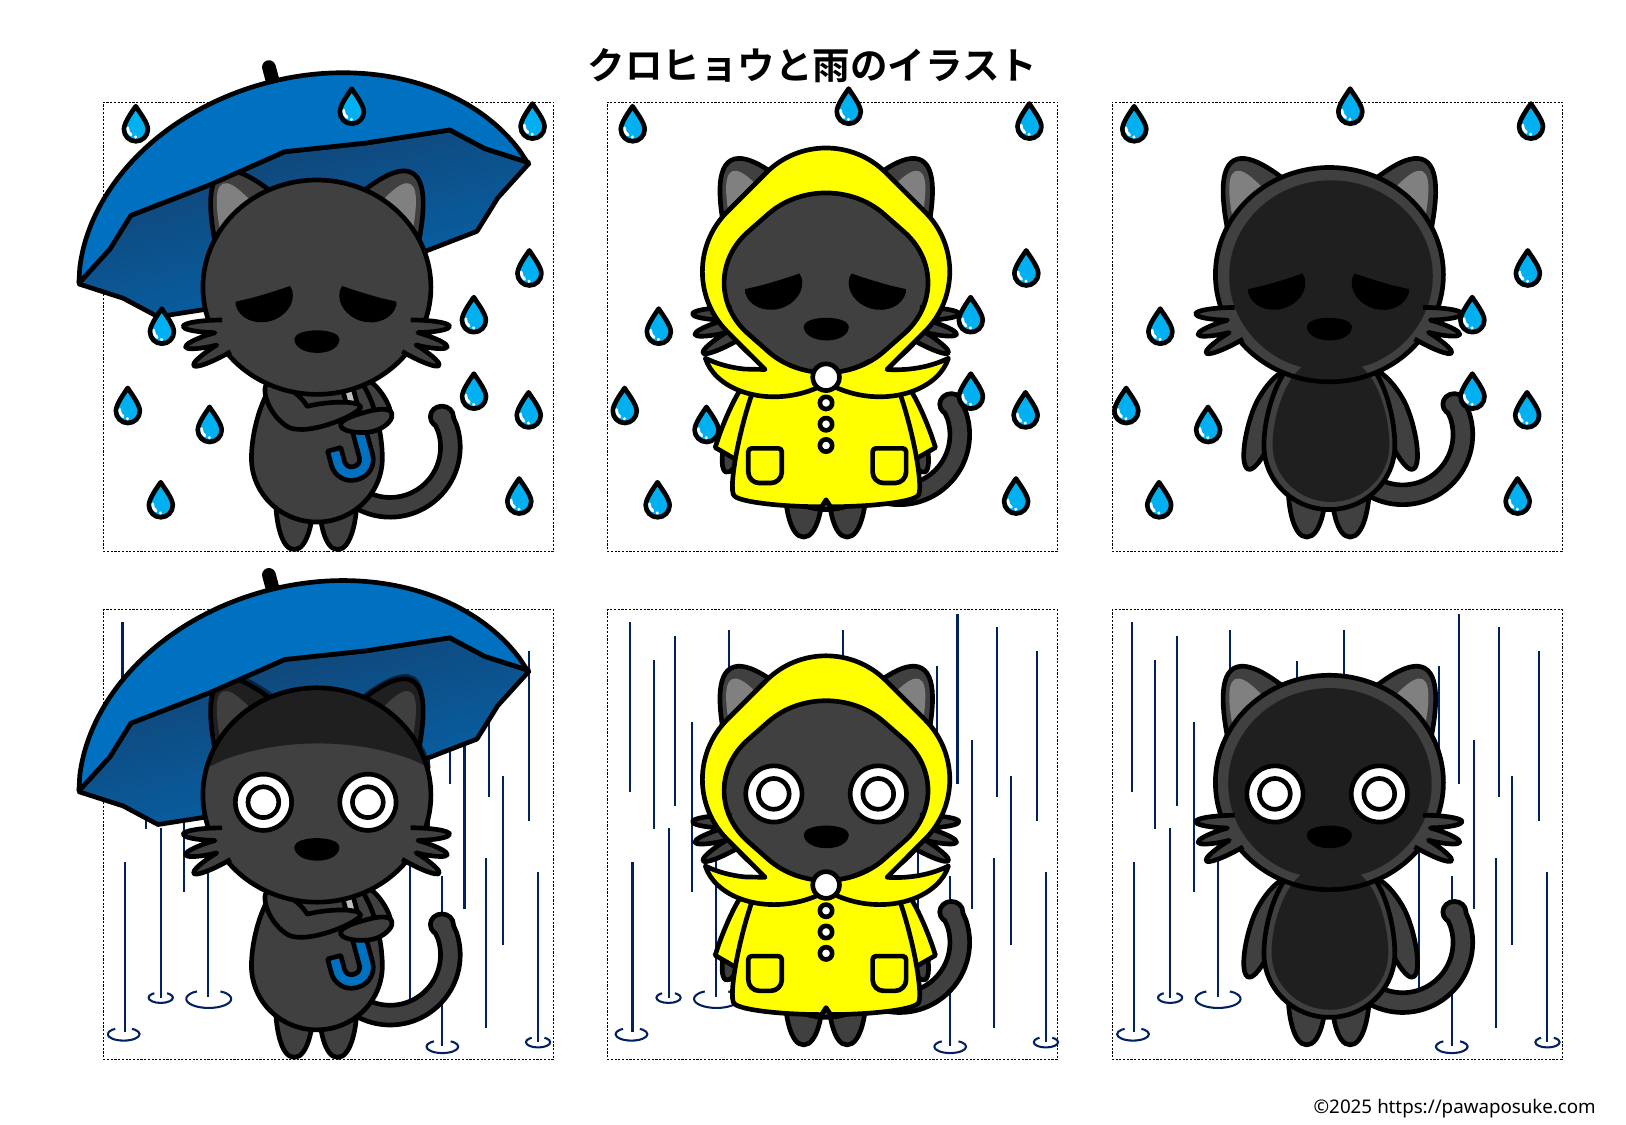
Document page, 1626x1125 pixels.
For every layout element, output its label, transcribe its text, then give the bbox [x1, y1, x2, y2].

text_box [70, 61, 545, 550]
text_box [1114, 88, 1544, 538]
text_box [70, 569, 551, 1058]
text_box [612, 88, 1042, 538]
text_box クロヒョウと雨のイラスト [573, 34, 1052, 95]
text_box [1116, 613, 1560, 1054]
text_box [615, 613, 1059, 1054]
